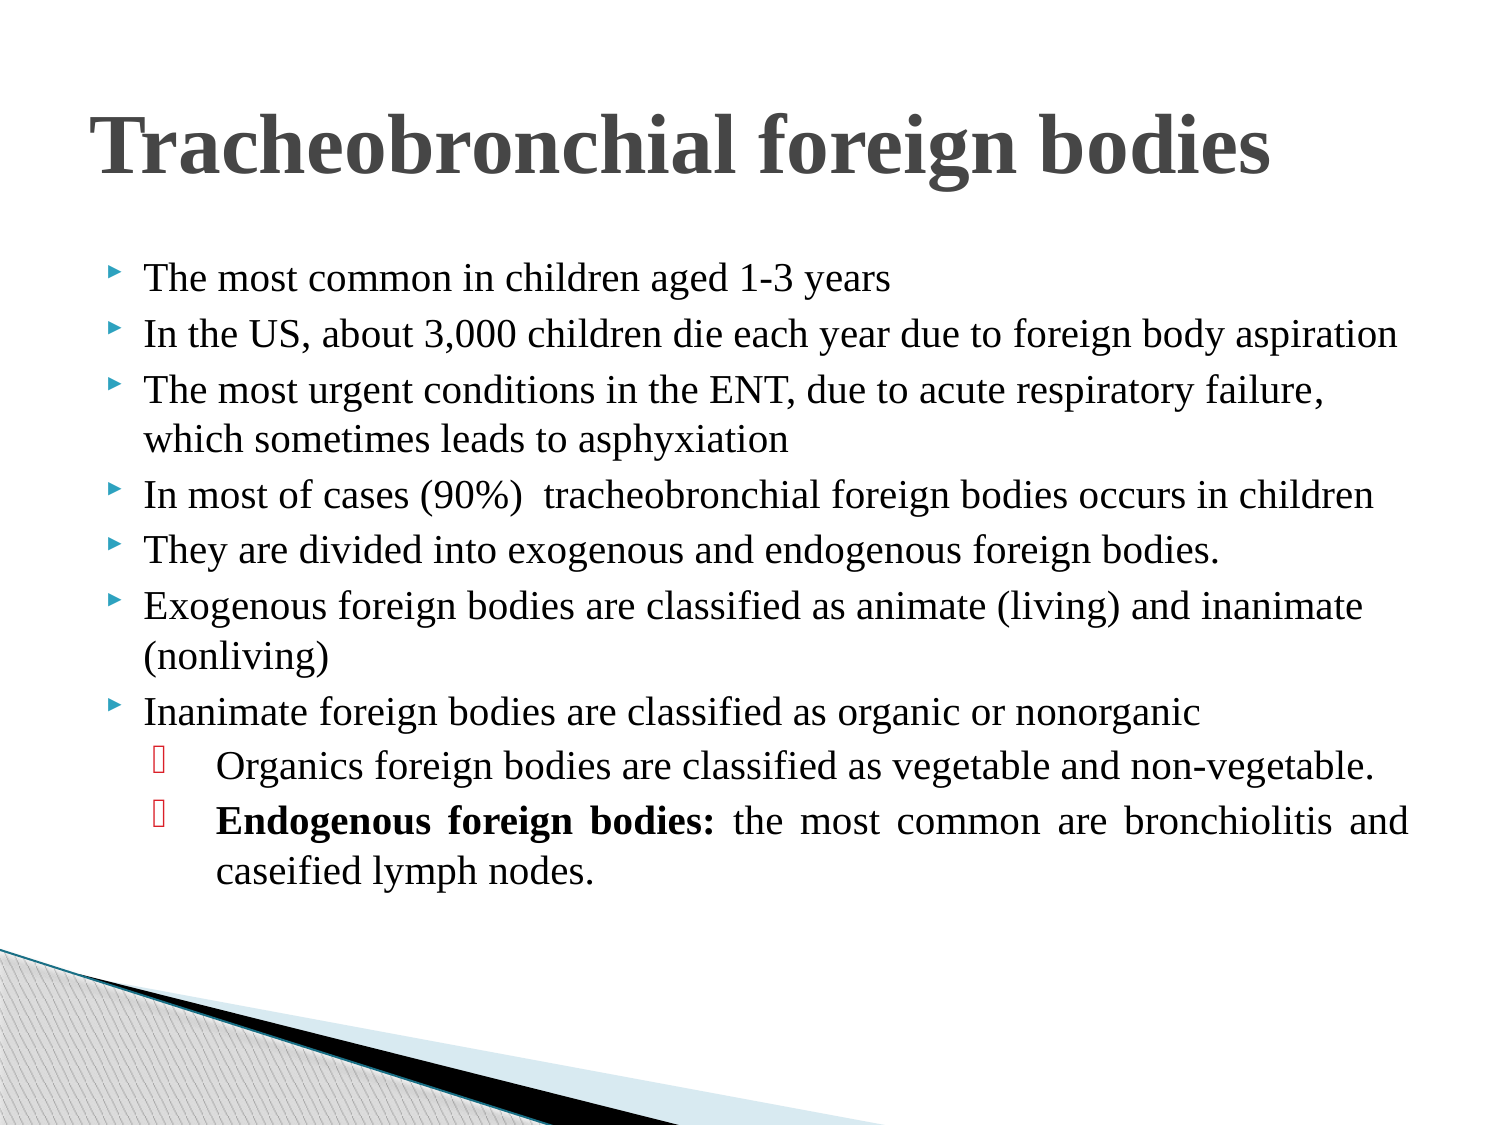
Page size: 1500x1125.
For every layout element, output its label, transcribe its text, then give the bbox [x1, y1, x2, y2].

list The most common in children aged 1-3 years In the US, about 3,000 children die each year due to foreign body aspiration The most urgent conditions in the ENT, due to acute respiratory failure, which sometimes leads to asphyxiation In most of cases (90%) tracheobronchial foreign bodies occurs in children They are divided into exogenous and endogenous foreign bodies. Exogenous foreign bodies are classified as animate (living) and inanimate (nonliving) Inanimate foreign bodies are classified as organic or nonorganic Organics foreign bodies are classified as vegetable and non-vegetable. Endogenous foreign bodies: the most common are bronchiolitis and caseified lymph nodes. [75, 243, 1425, 986]
title Tracheobronchial foreign bodies [75, 45, 1425, 233]
